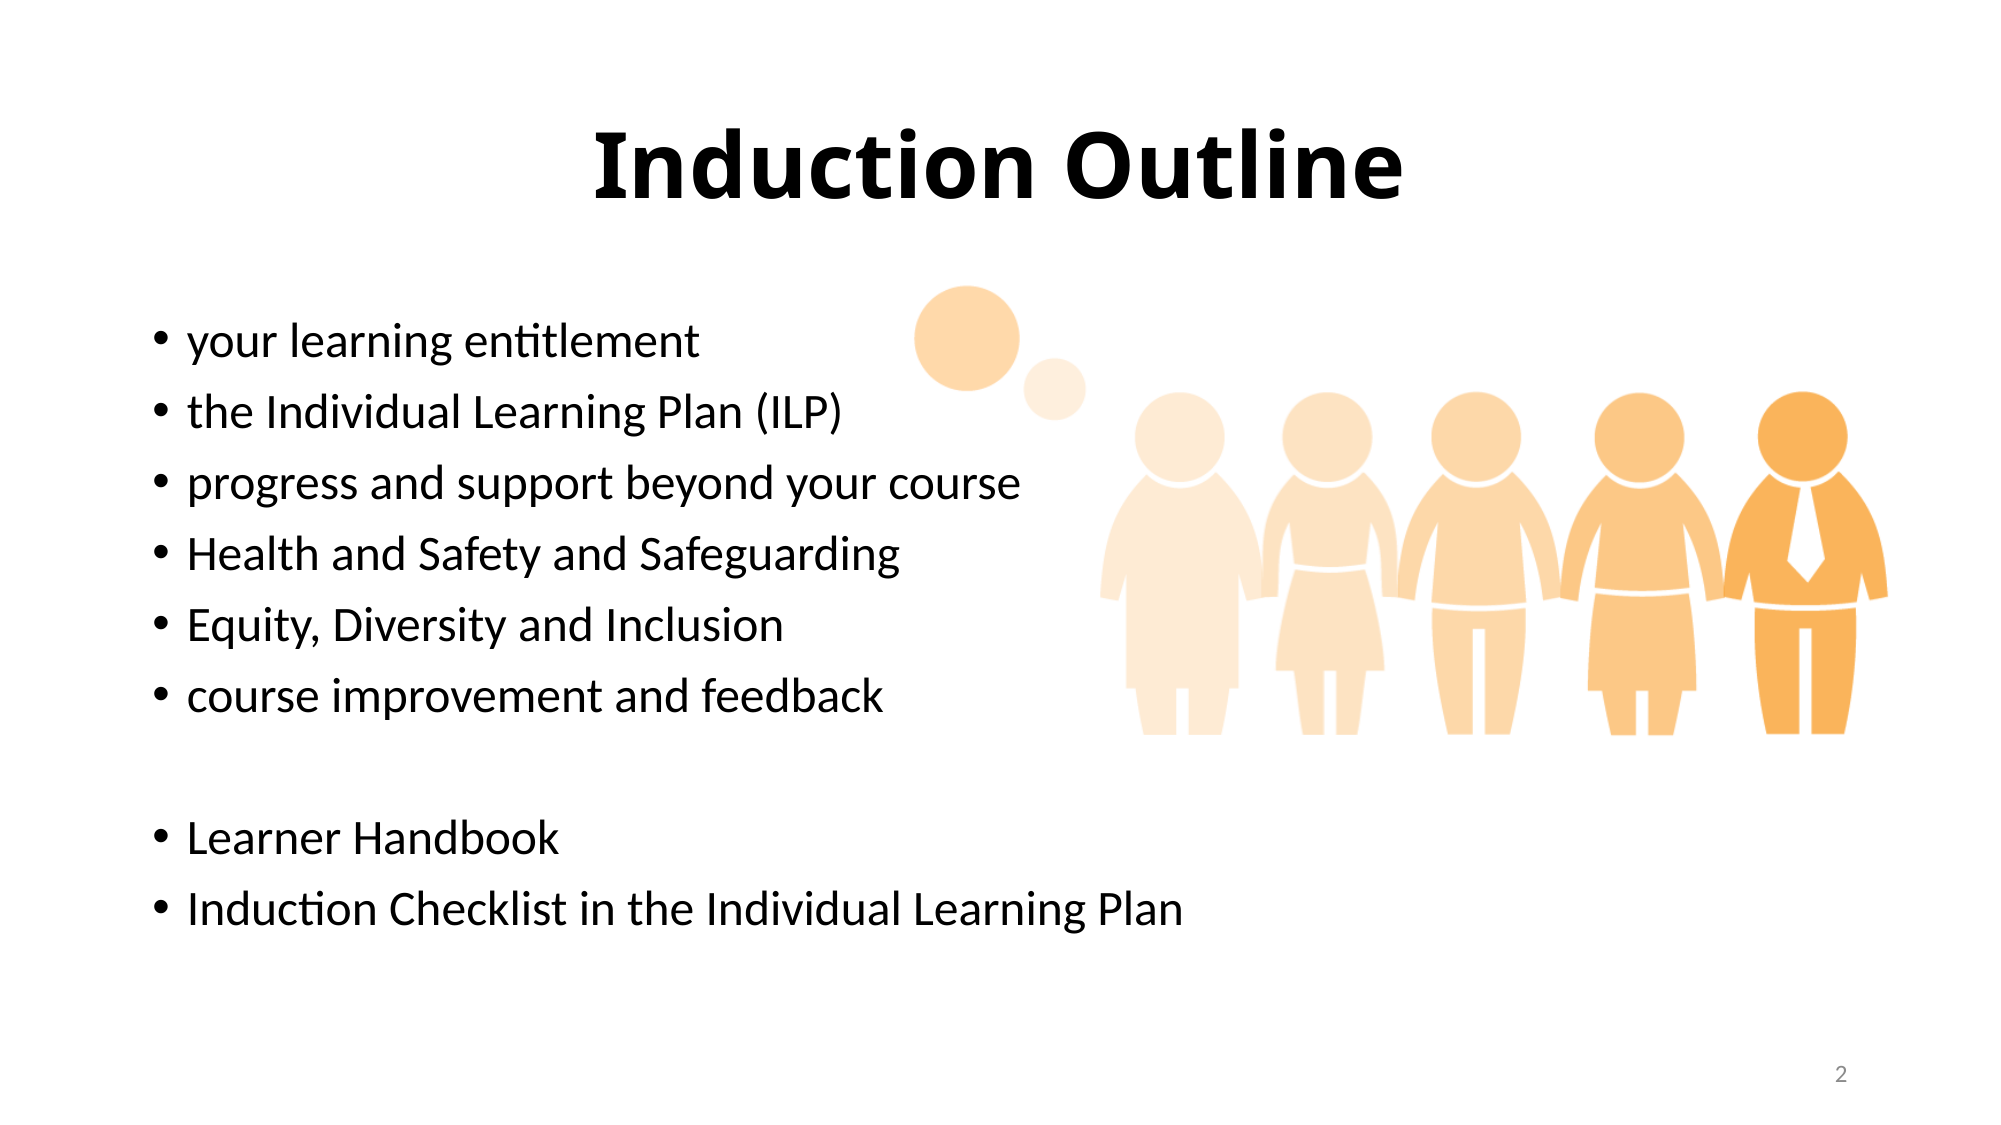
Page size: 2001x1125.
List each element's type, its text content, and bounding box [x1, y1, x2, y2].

list your learning entitlement the Individual Learning Plan (ILP) progress and support beyond your course Health and Safety and Safeguarding Equity, Diversity and Inclusion course improvement and feedback Learner Handbook Induction Checklist in the Individual Learning Plan [137, 306, 1863, 947]
slide_number 2 [1412, 1042, 1863, 1103]
picture [852, 236, 1956, 789]
title Induction Outline [137, 59, 1863, 278]
